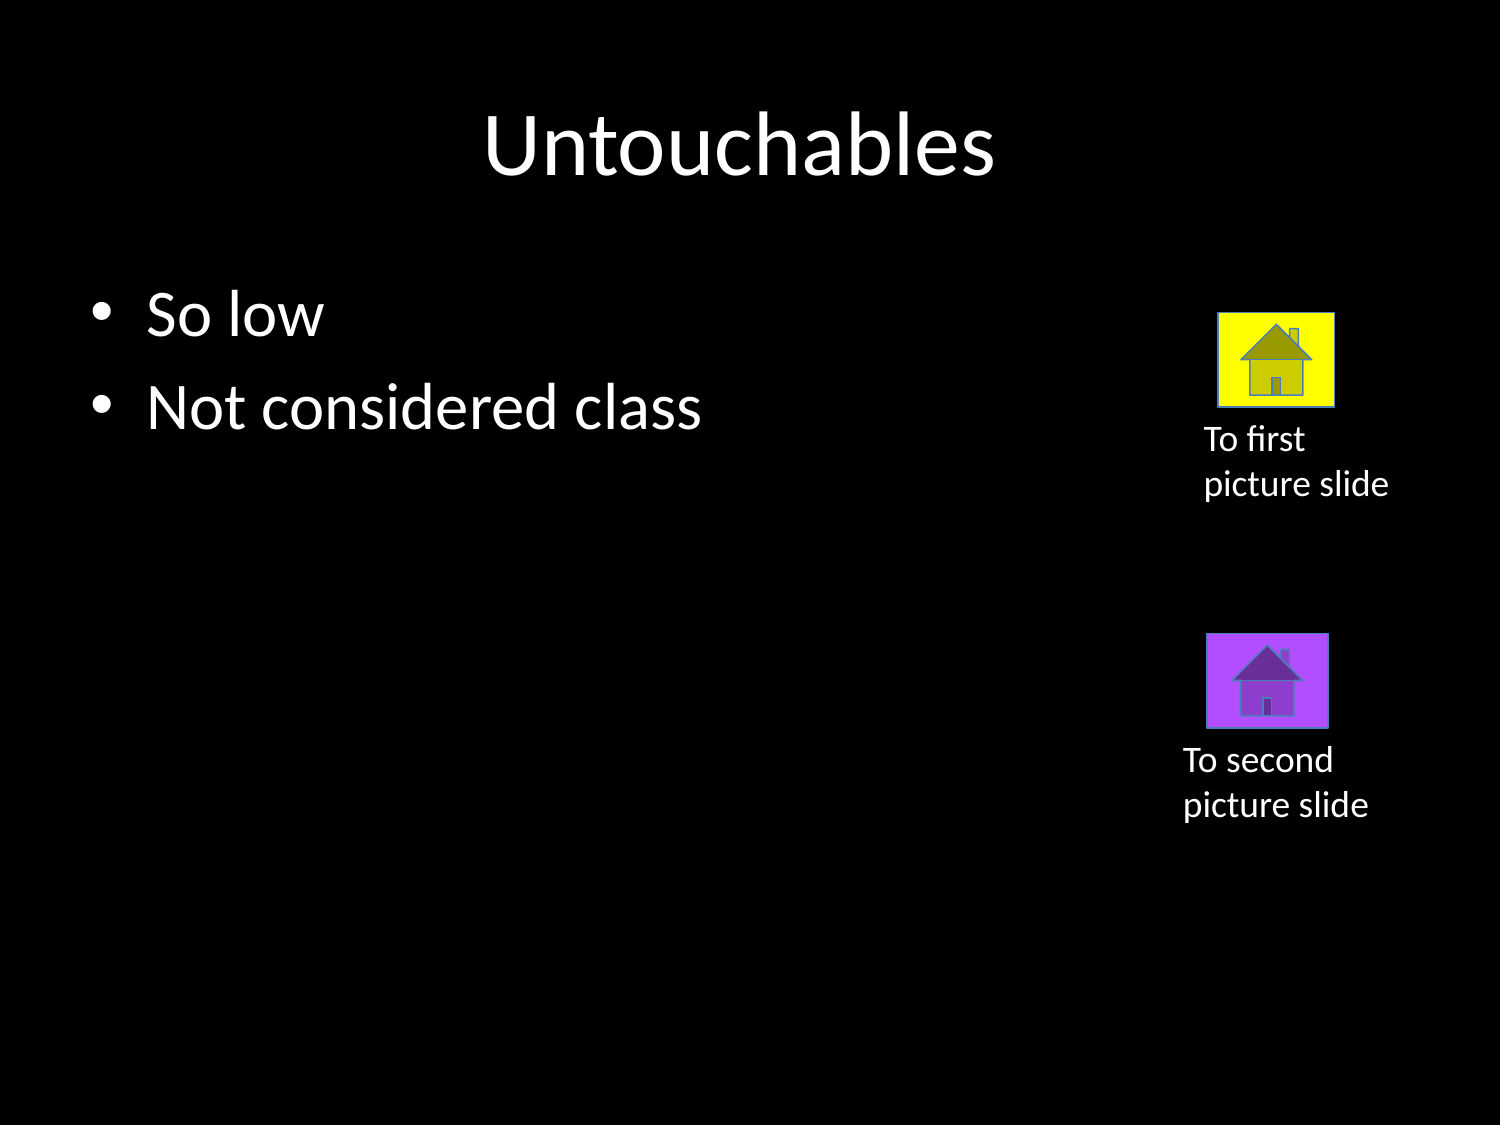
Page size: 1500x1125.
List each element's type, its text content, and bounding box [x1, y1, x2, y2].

text_box [1206, 633, 1329, 727]
text_box To second picture slide [1168, 727, 1425, 833]
title Untouchables [75, 45, 1425, 233]
list So low Not considered class [75, 262, 1425, 1005]
text_box [1217, 312, 1335, 406]
text_box To first picture slide [1188, 406, 1425, 512]
